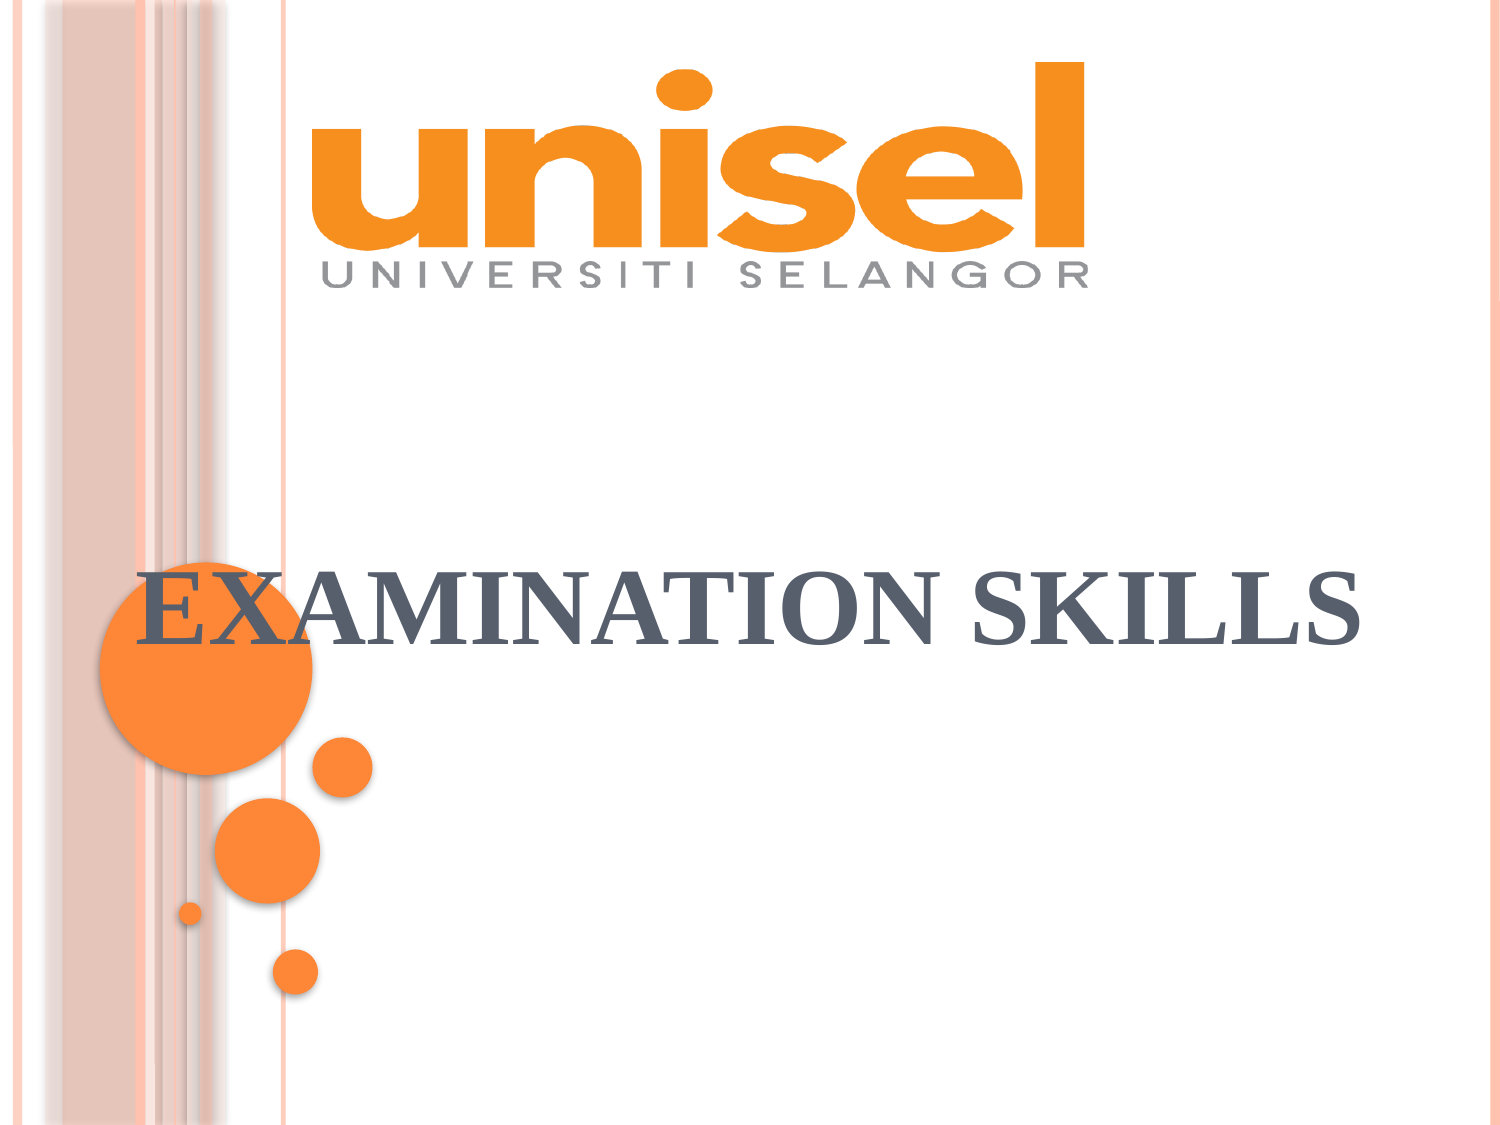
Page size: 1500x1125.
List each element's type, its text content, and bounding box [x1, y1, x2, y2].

picture [311, 61, 1088, 288]
subtitle EXAMINATION SKILLS [112, 387, 1388, 1100]
